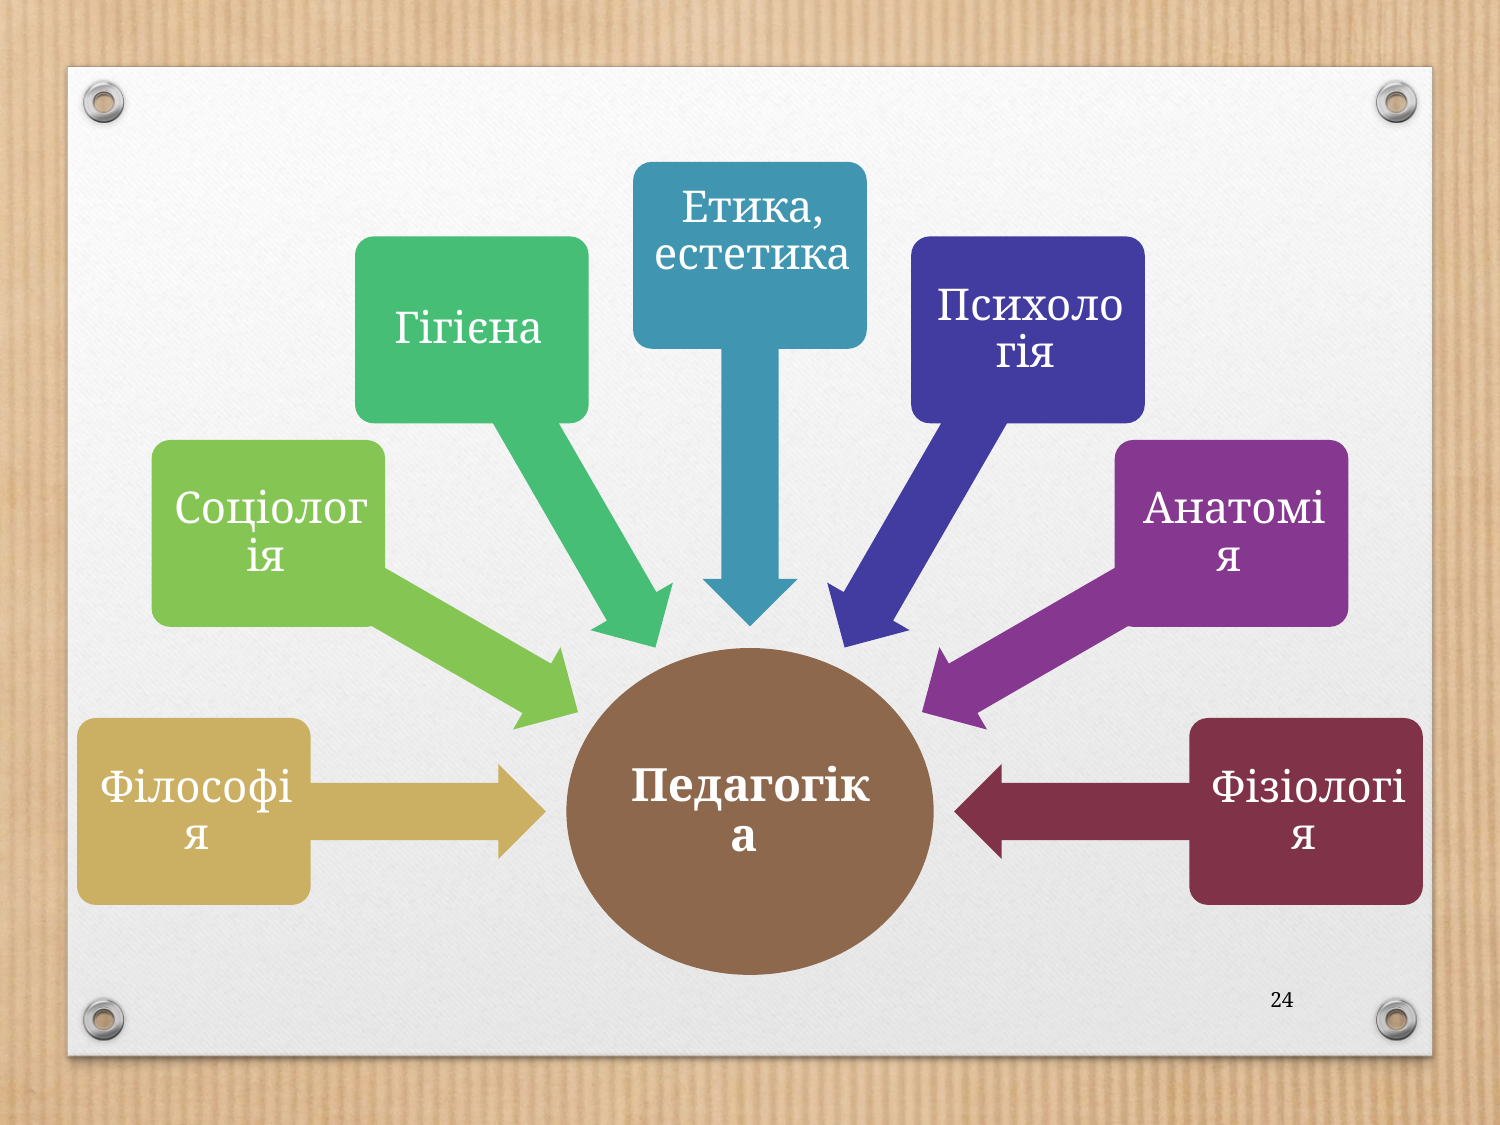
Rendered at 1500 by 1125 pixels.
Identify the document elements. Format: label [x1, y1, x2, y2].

picture [0, 0, 1500, 1125]
text_box [76, 101, 1424, 1036]
